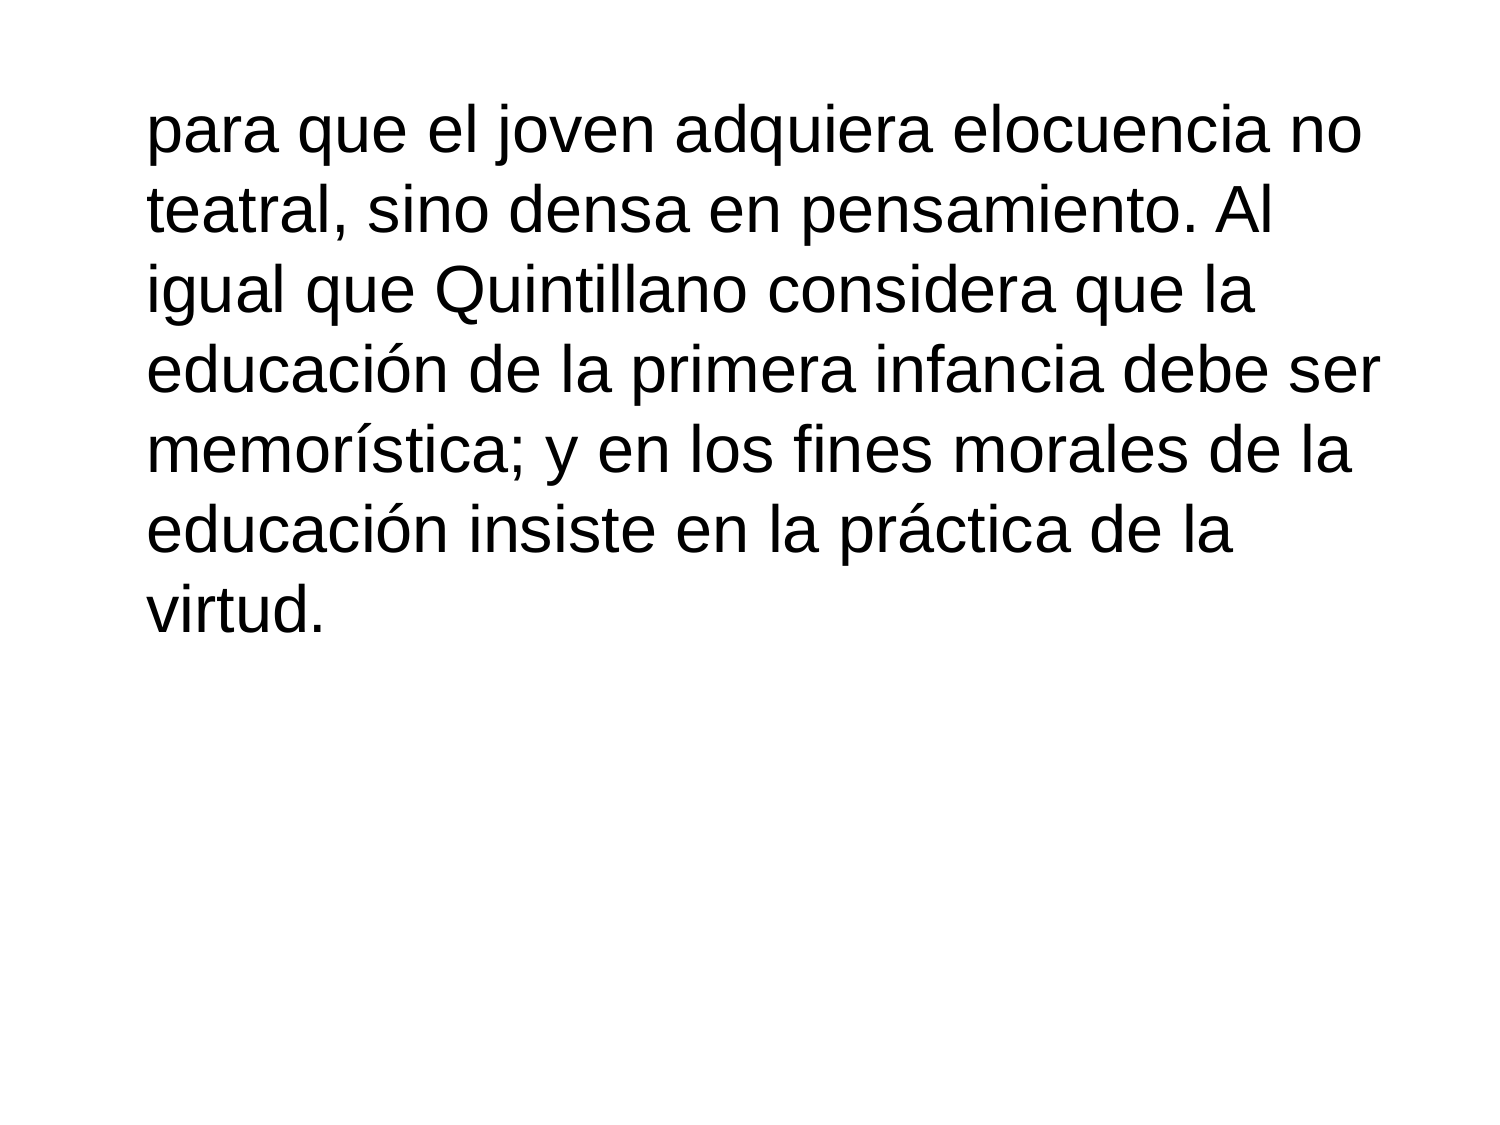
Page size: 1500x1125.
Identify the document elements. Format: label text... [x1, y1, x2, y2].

list para que el joven adquiera elocuencia no teatral, sino densa en pensamiento. Al igual que Quintillano considera que la educación de la primera infancia debe ser memorística; y en los fines morales de la educación insiste en la práctica de la virtud. [74, 77, 1426, 1036]
